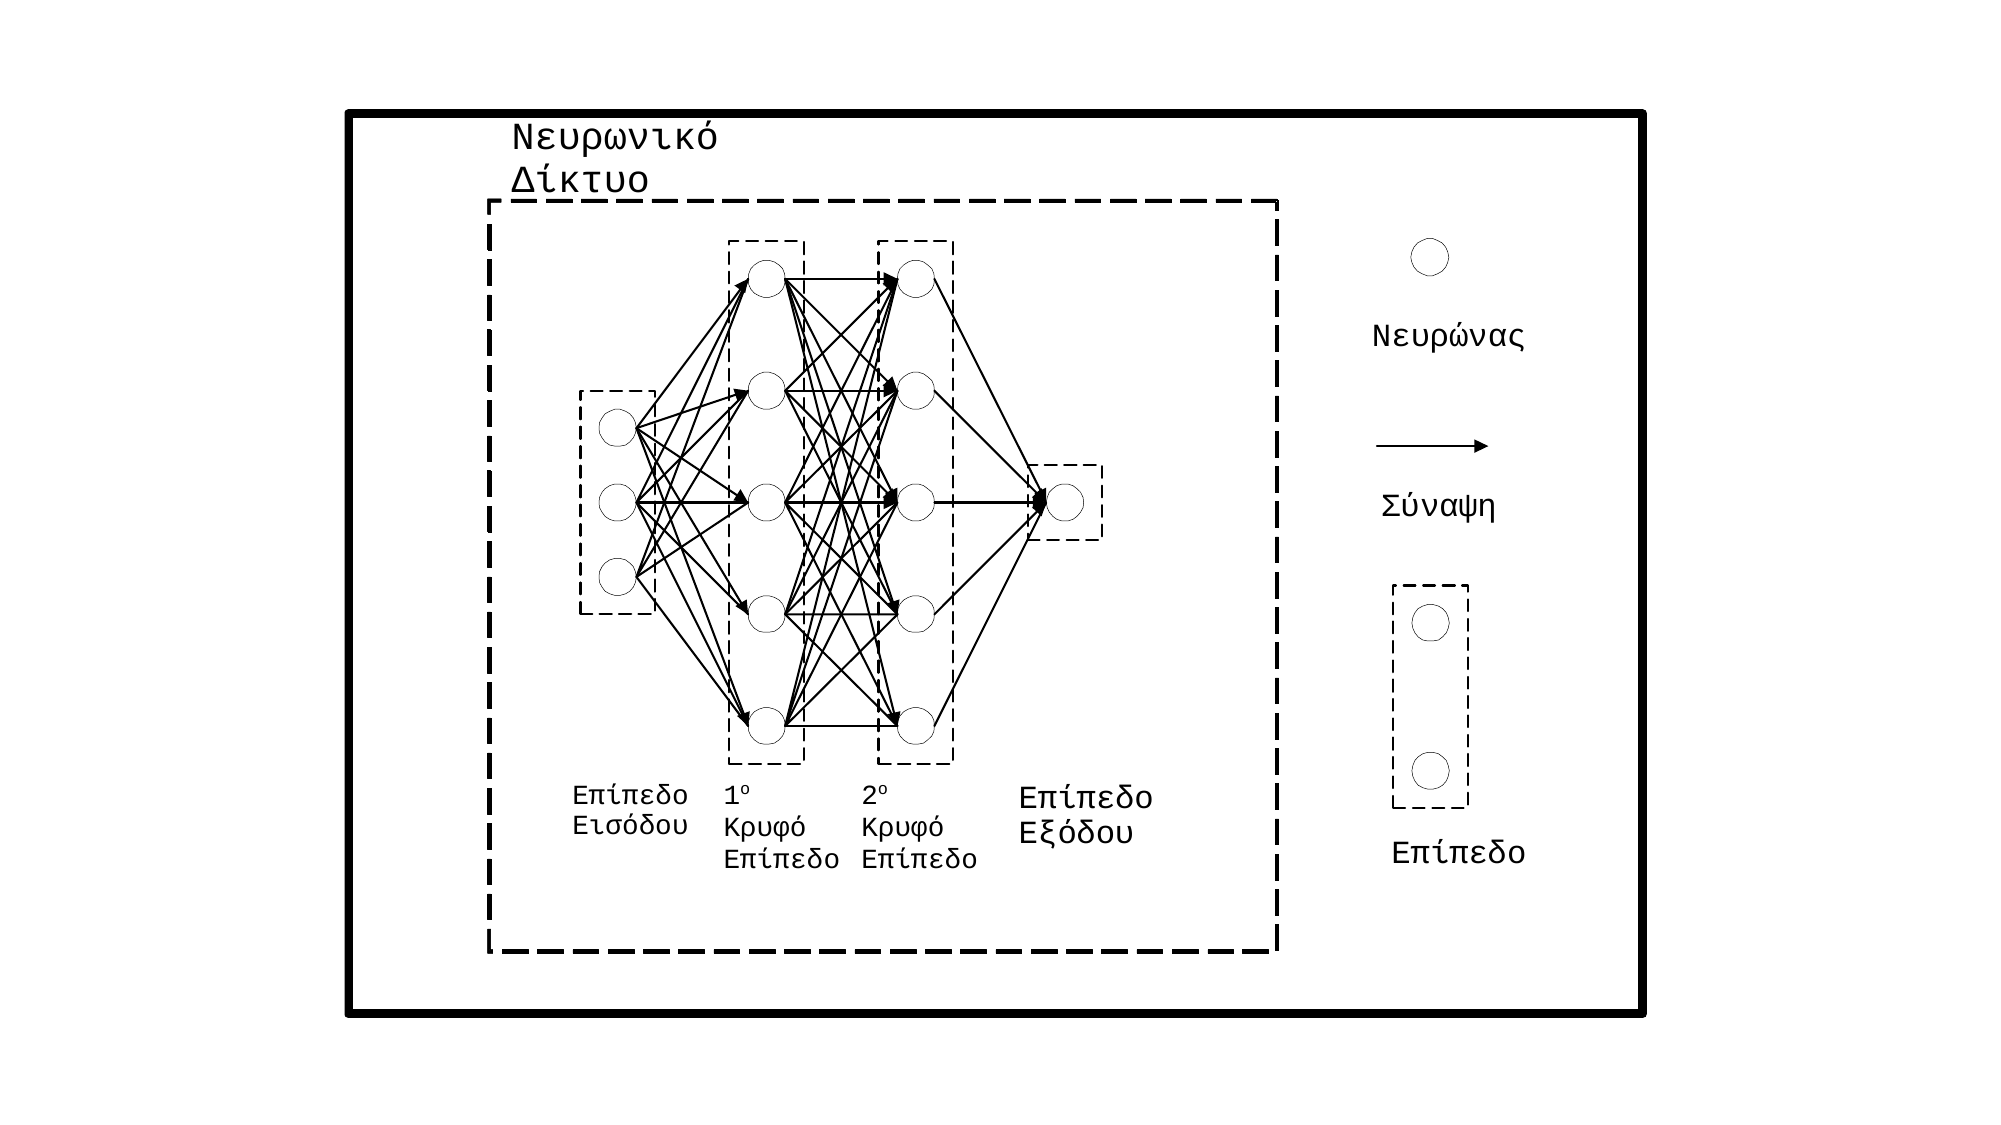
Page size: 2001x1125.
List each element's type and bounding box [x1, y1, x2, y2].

list [344, 104, 1656, 1020]
